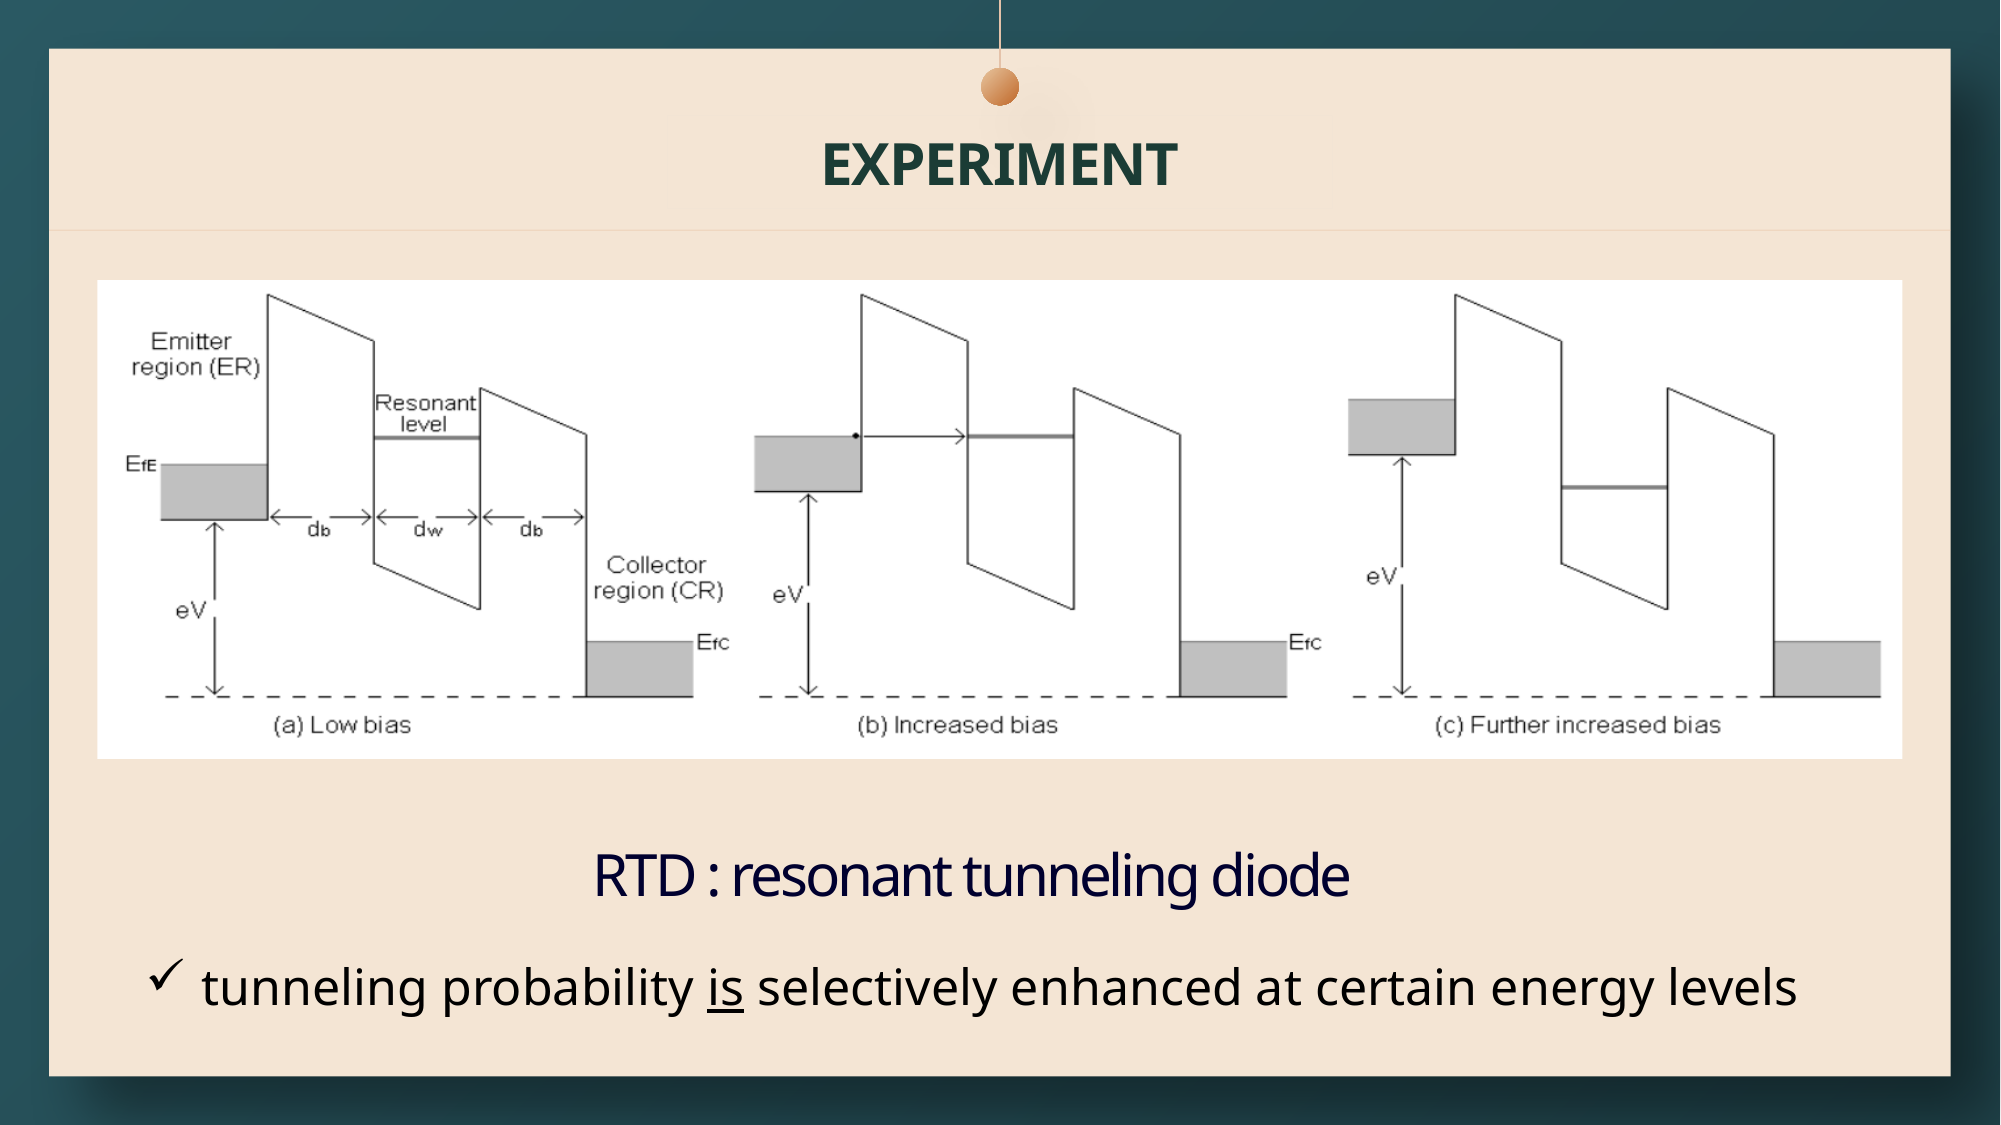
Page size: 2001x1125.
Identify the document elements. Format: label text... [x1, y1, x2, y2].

text_box RTD : resonant tunneling diode [577, 830, 1367, 916]
text_box tunneling probability is selectively enhanced at certain energy levels [130, 948, 1815, 1023]
title EXPERIMENT [667, 115, 1333, 209]
picture [97, 280, 1903, 759]
